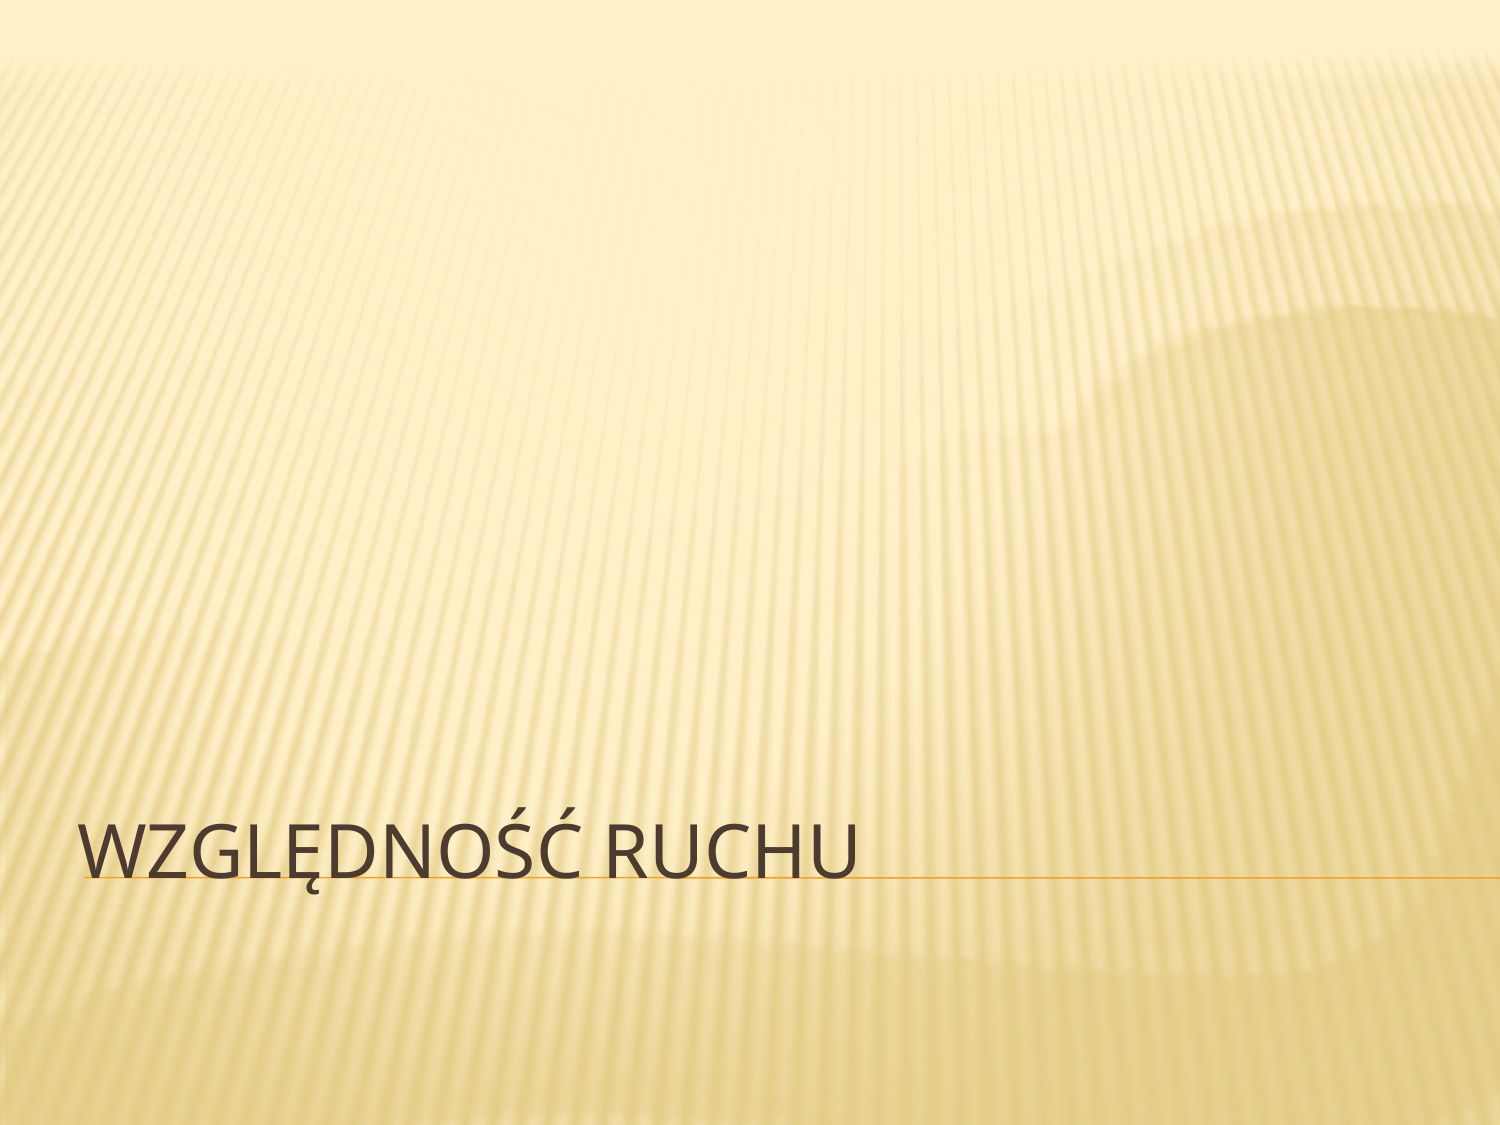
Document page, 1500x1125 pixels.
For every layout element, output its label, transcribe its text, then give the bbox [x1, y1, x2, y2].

title Względność ruchu [62, 796, 1450, 997]
